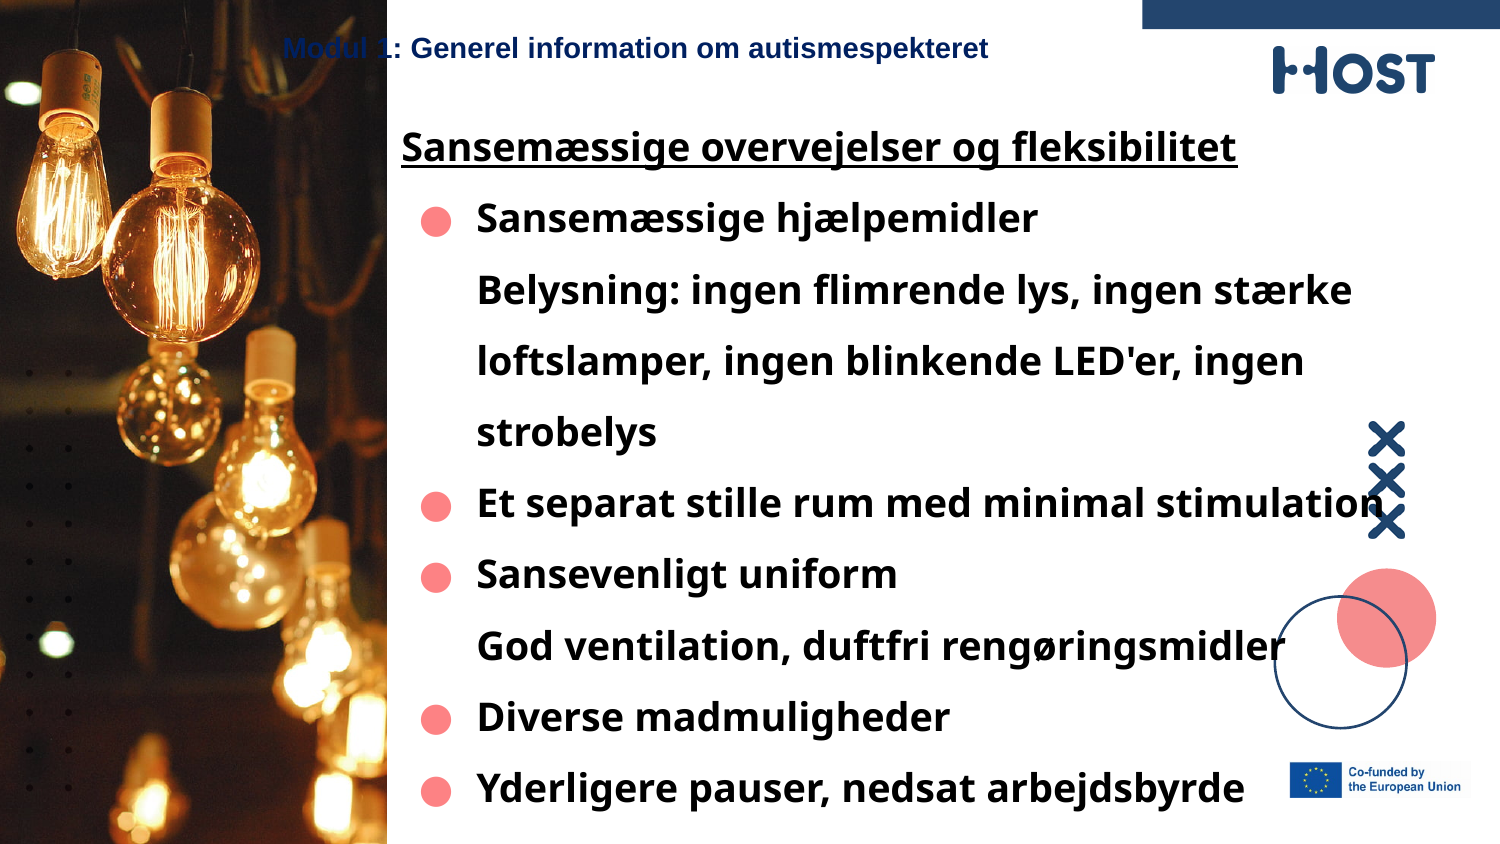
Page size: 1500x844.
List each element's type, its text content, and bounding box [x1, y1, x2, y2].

text_box Sansemæssige overvejelser og fleksibilitet Sansemæssige hjælpemidler Belysning: ingen flimrende lys, ingen stærke loftslamper, ingen blinkende LED'er, ingen strobelys Et separat stille rum med minimal stimulation Sansevenligt uniform God ventilation, duftfri rengøringsmidler Diverse madmuligheder Yderligere pauser, nedsat arbejdsbyrde [390, 83, 1483, 816]
picture [1289, 761, 1471, 798]
picture [1273, 46, 1435, 83]
picture [0, 0, 387, 844]
text_box Modul 1: Generel information om autismespekteret [390, 10, 1136, 68]
